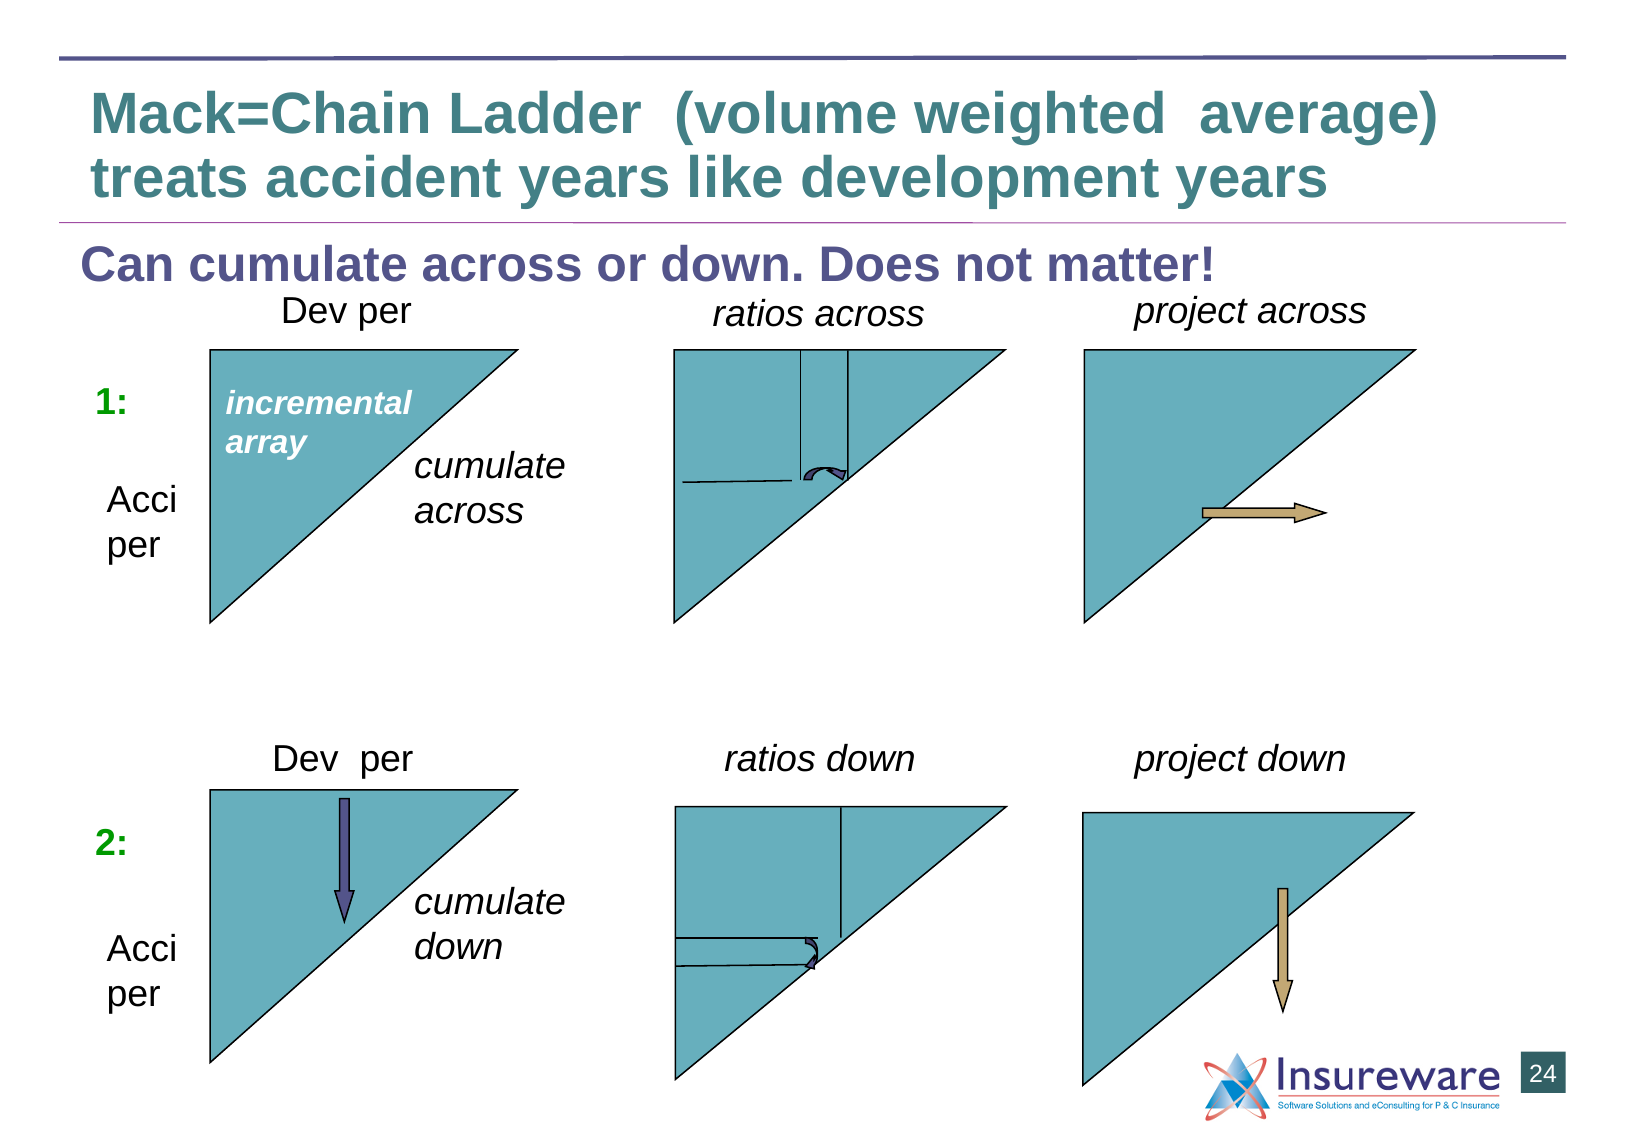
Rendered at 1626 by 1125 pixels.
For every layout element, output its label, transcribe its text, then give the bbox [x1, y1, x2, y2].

text_box project down [1119, 726, 1392, 787]
text_box cumulate across [399, 433, 668, 539]
text_box [210, 468, 385, 623]
text_box 2: [80, 810, 204, 871]
picture [1202, 1052, 1500, 1122]
text_box incremental array [210, 373, 428, 468]
text_box ratios across [697, 281, 970, 342]
slide_number 23 [1520, 1051, 1566, 1093]
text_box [209, 789, 518, 1063]
text_box Acci per [91, 916, 204, 1022]
text_box cumulate down [522, 869, 648, 975]
text_box [1202, 503, 1326, 523]
text_box [1084, 349, 1416, 623]
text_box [675, 806, 1007, 1080]
text_box [871, 279, 1014, 355]
text_box [1082, 812, 1414, 1086]
title Mack=Chain Ladder (volume weighted average) treats accident years like development years [90, 79, 1568, 204]
text_box [210, 349, 518, 430]
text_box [673, 349, 1006, 623]
text_box [304, 275, 447, 349]
list Can cumulate across or down. Does not matter! [79, 231, 1488, 325]
text_box 1: [80, 369, 223, 430]
text_box Acci per [91, 467, 210, 573]
text_box Dev per [266, 279, 427, 339]
text_box Dev per [257, 726, 435, 787]
text_box [1273, 888, 1293, 1012]
text_box ratios down [709, 726, 982, 787]
text_box project across [1119, 278, 1392, 339]
